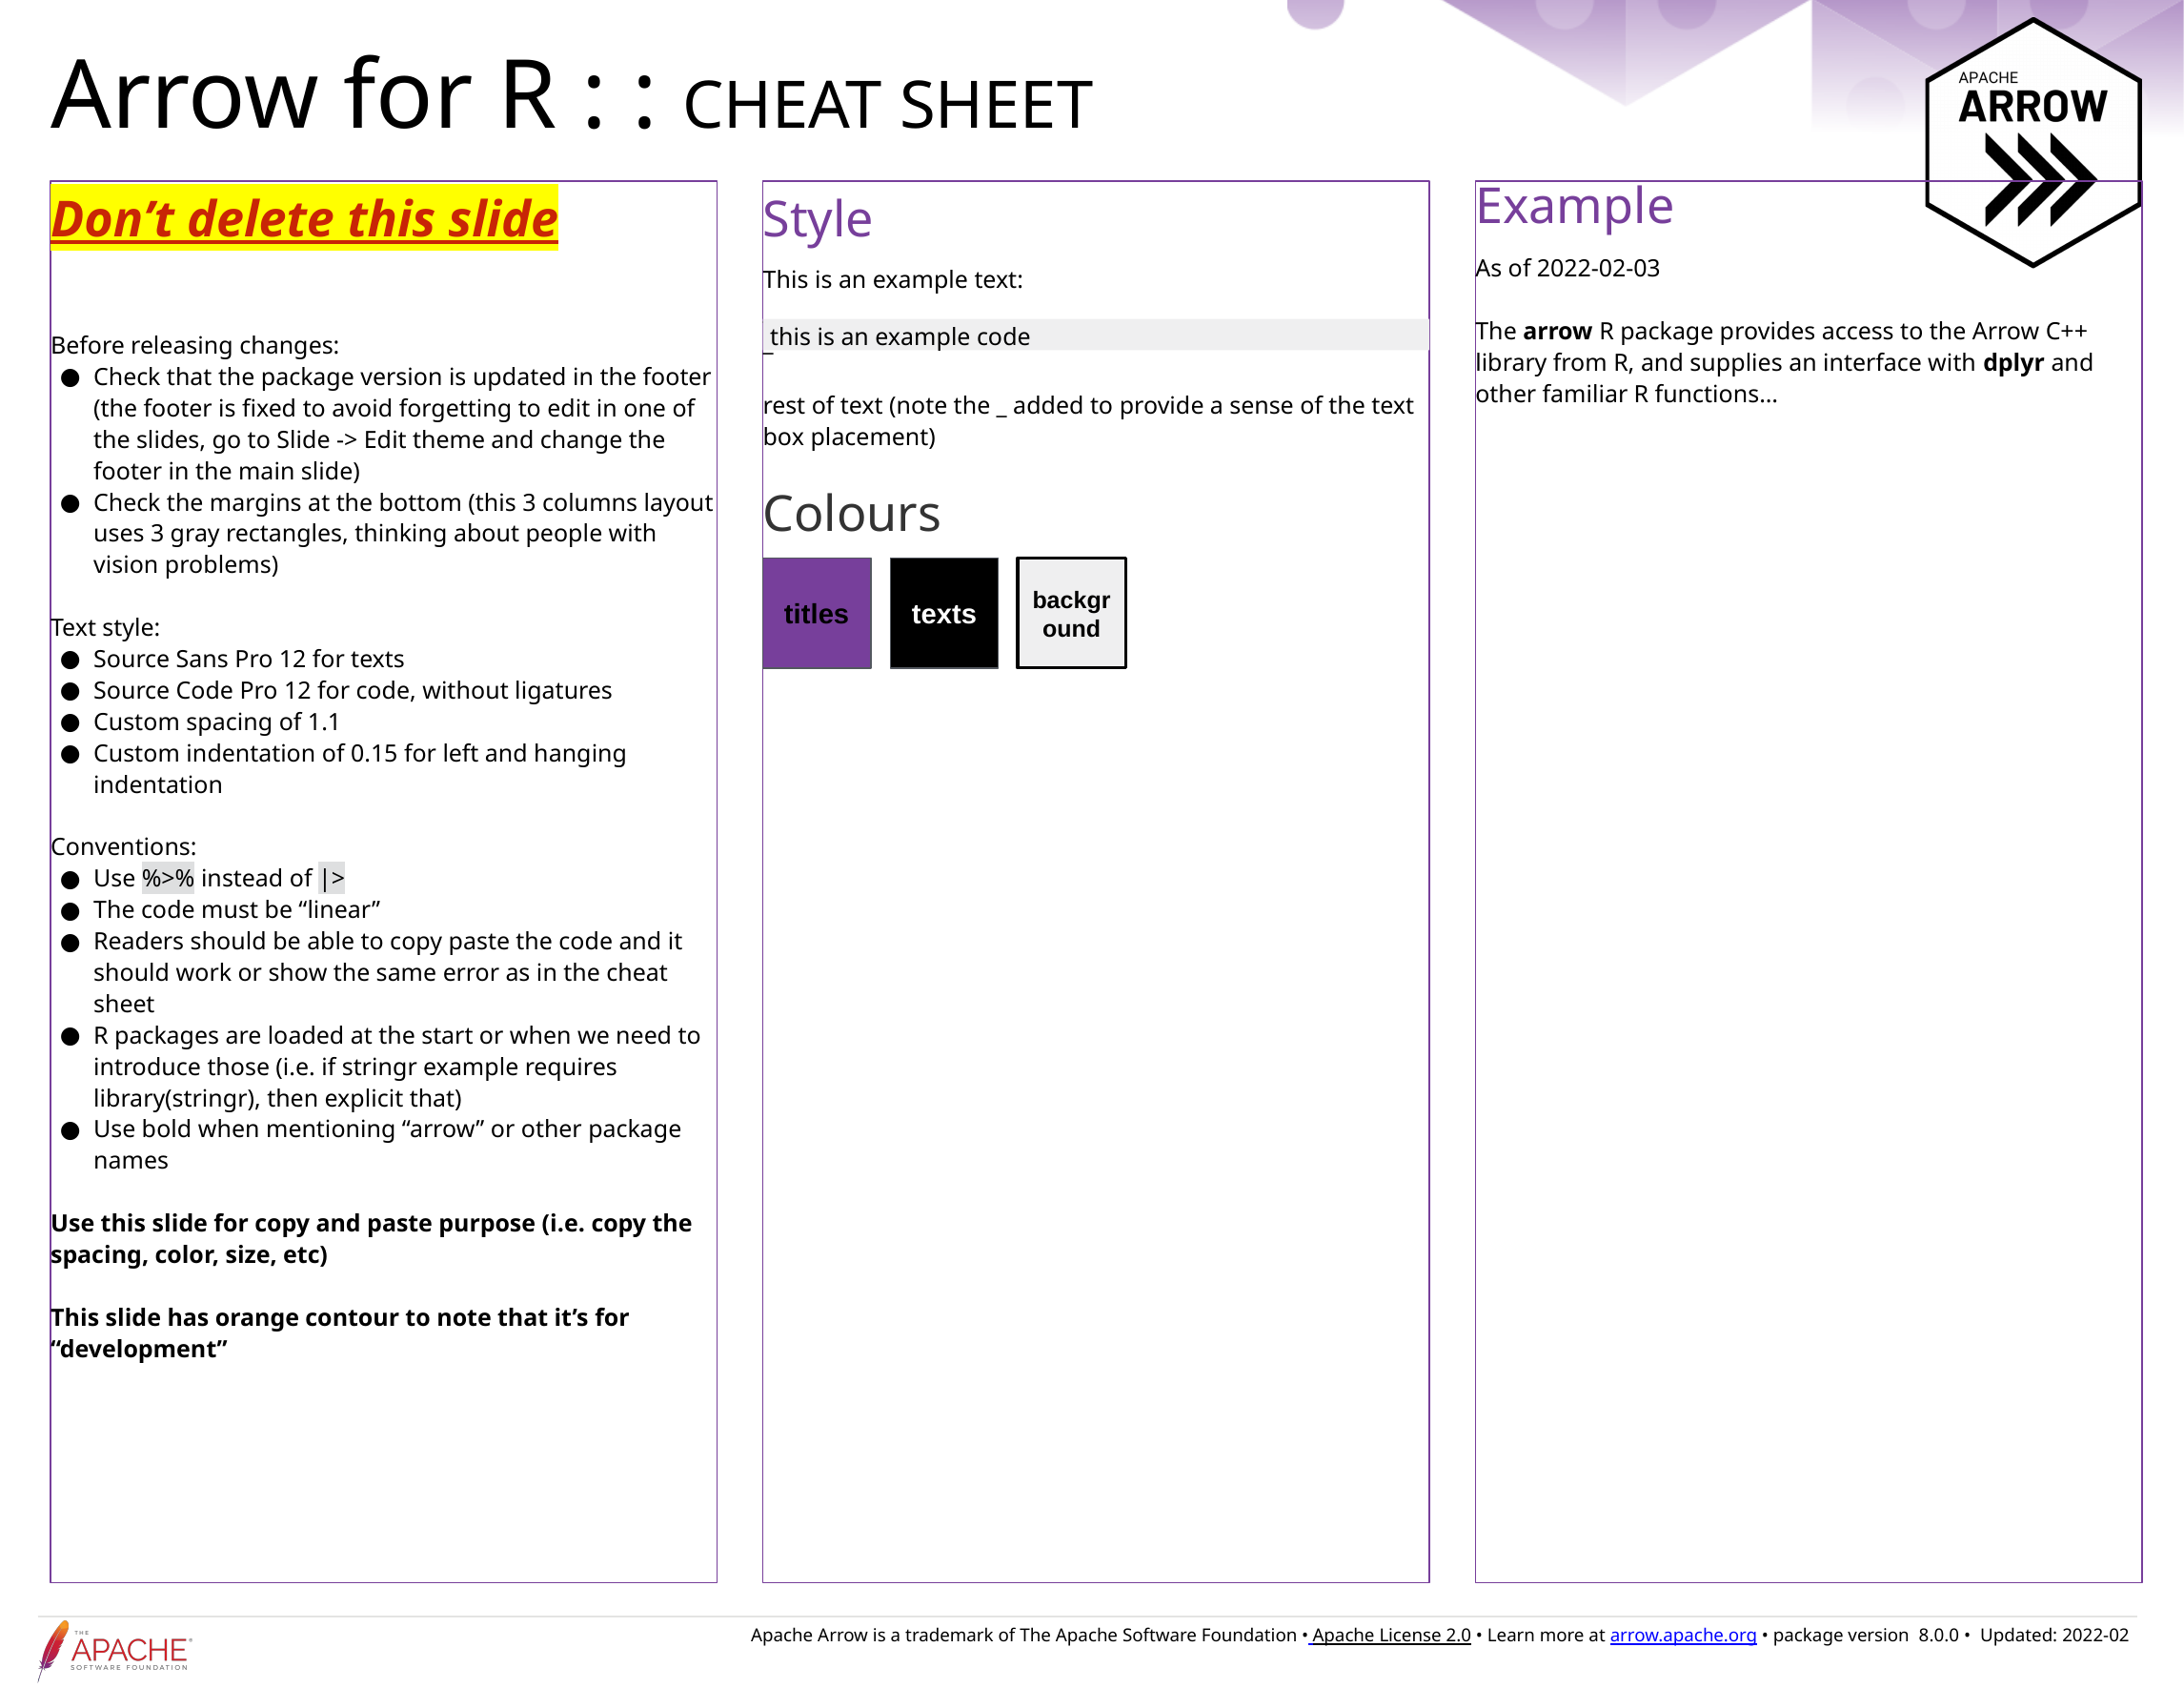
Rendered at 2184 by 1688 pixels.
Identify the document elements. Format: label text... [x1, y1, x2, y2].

text_box Style This is an example text: _ _ rest of text (note the _ added to provide a sense of the text box placement) Colours [762, 351, 1430, 1583]
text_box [762, 558, 1126, 669]
picture [37, 1620, 192, 1683]
text_box Example As of 2022-02-03 The arrow R package provides access to the Arrow C++ library from R, and supplies an interface with dplyr and other familiar R functions… [1475, 180, 2142, 1583]
picture [1287, 0, 2184, 214]
text_box Don’t delete this slide Before releasing changes: Check that the package version is updated in the footer (the footer is fixed to avoid forgetting to edit in one of the slides, go to Slide -> Edit theme and change the footer in the main slide) Check the margins at the bottom (this 3 columns layout uses 3 gray rectangles, thinking about people with vision problems) Text style: Source Sans Pro 12 for texts Source Code Pro 12 for code, without ligatures Custom spacing of 1.1 Custom indentation of 0.15 for left and hanging indentation Conventions: Use %>% instead of |> The code must be “linear” Readers should be able to copy paste the code and it should work or show the same error as in the cheat sheet R packages are loaded at the start or when we need to introduce those (i.e. if stringr example requires library(stringr), then explicit that) Use bold when mentioning “arrow” or other package names Use this slide for copy and paste purpose (i.e. copy the spacing, color, size, etc) This slide has orange contour to note that it’s for “development” [51, 180, 718, 1583]
text_box this is an example code [762, 318, 1430, 351]
text_box Style This is an example text: _ _ rest of text (note the _ added to provide a sense of the text box placement) Colours [762, 180, 1430, 318]
